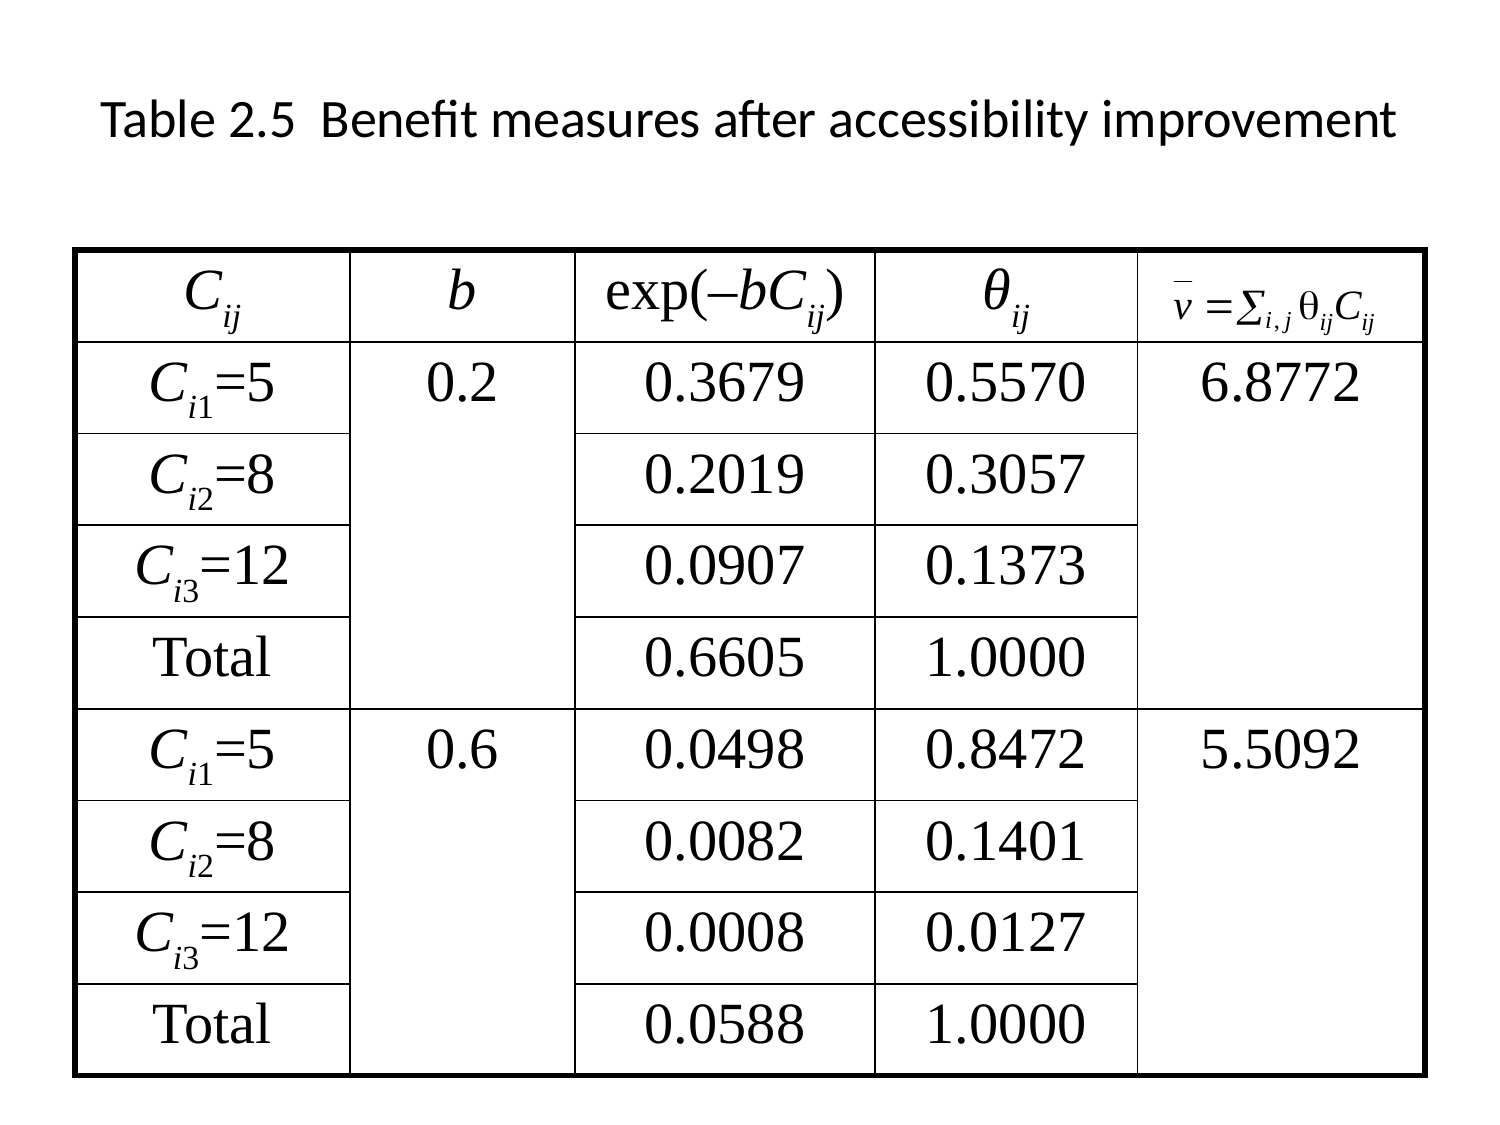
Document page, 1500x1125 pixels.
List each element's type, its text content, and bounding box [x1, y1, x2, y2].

table_cell 0.8472 [876, 710, 1137, 800]
table_cell Ci3=12 [78, 526, 349, 616]
table_cell 0.0498 [576, 710, 874, 800]
table_cell 0.0082 [576, 801, 874, 891]
table_cell 0.1401 [876, 801, 1137, 891]
table_cell 0.1373 [876, 526, 1137, 616]
table_header [1138, 253, 1422, 341]
table_cell Ci3=12 [78, 893, 349, 983]
table_cell 6.8772 [1138, 343, 1422, 708]
table_cell Total [78, 618, 349, 708]
table_cell 0.3679 [576, 343, 874, 433]
table_header Cij [78, 253, 349, 341]
table_cell 0.0008 [576, 893, 874, 983]
table_cell Ci2=8 [78, 434, 349, 524]
table_cell 0.6 [351, 710, 574, 1073]
table_header b [351, 253, 574, 341]
table_cell 0.0127 [876, 893, 1137, 983]
table_cell 0.3057 [876, 434, 1137, 524]
table_cell 0.0588 [576, 985, 874, 1073]
table_cell 1.0000 [876, 618, 1137, 708]
table_header exp(–bCij) [576, 253, 874, 341]
table_cell 0.0907 [576, 526, 874, 616]
table_header θij [876, 253, 1137, 341]
table_cell Ci1=5 [78, 343, 349, 433]
table_cell Ci1=5 [78, 710, 349, 800]
table_cell 5.5092 [1138, 710, 1422, 1073]
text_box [1167, 270, 1383, 345]
table_cell 0.6605 [576, 618, 874, 708]
table_cell 1.0000 [876, 985, 1137, 1073]
table_cell 0.2019 [576, 434, 874, 524]
table_cell 0.2 [351, 343, 574, 708]
table_cell Total [78, 985, 349, 1073]
table_cell Ci2=8 [78, 801, 349, 891]
table_cell 0.5570 [876, 343, 1137, 433]
title Table 2.5 Benefit measures after accessibility improvement [75, 45, 1425, 188]
